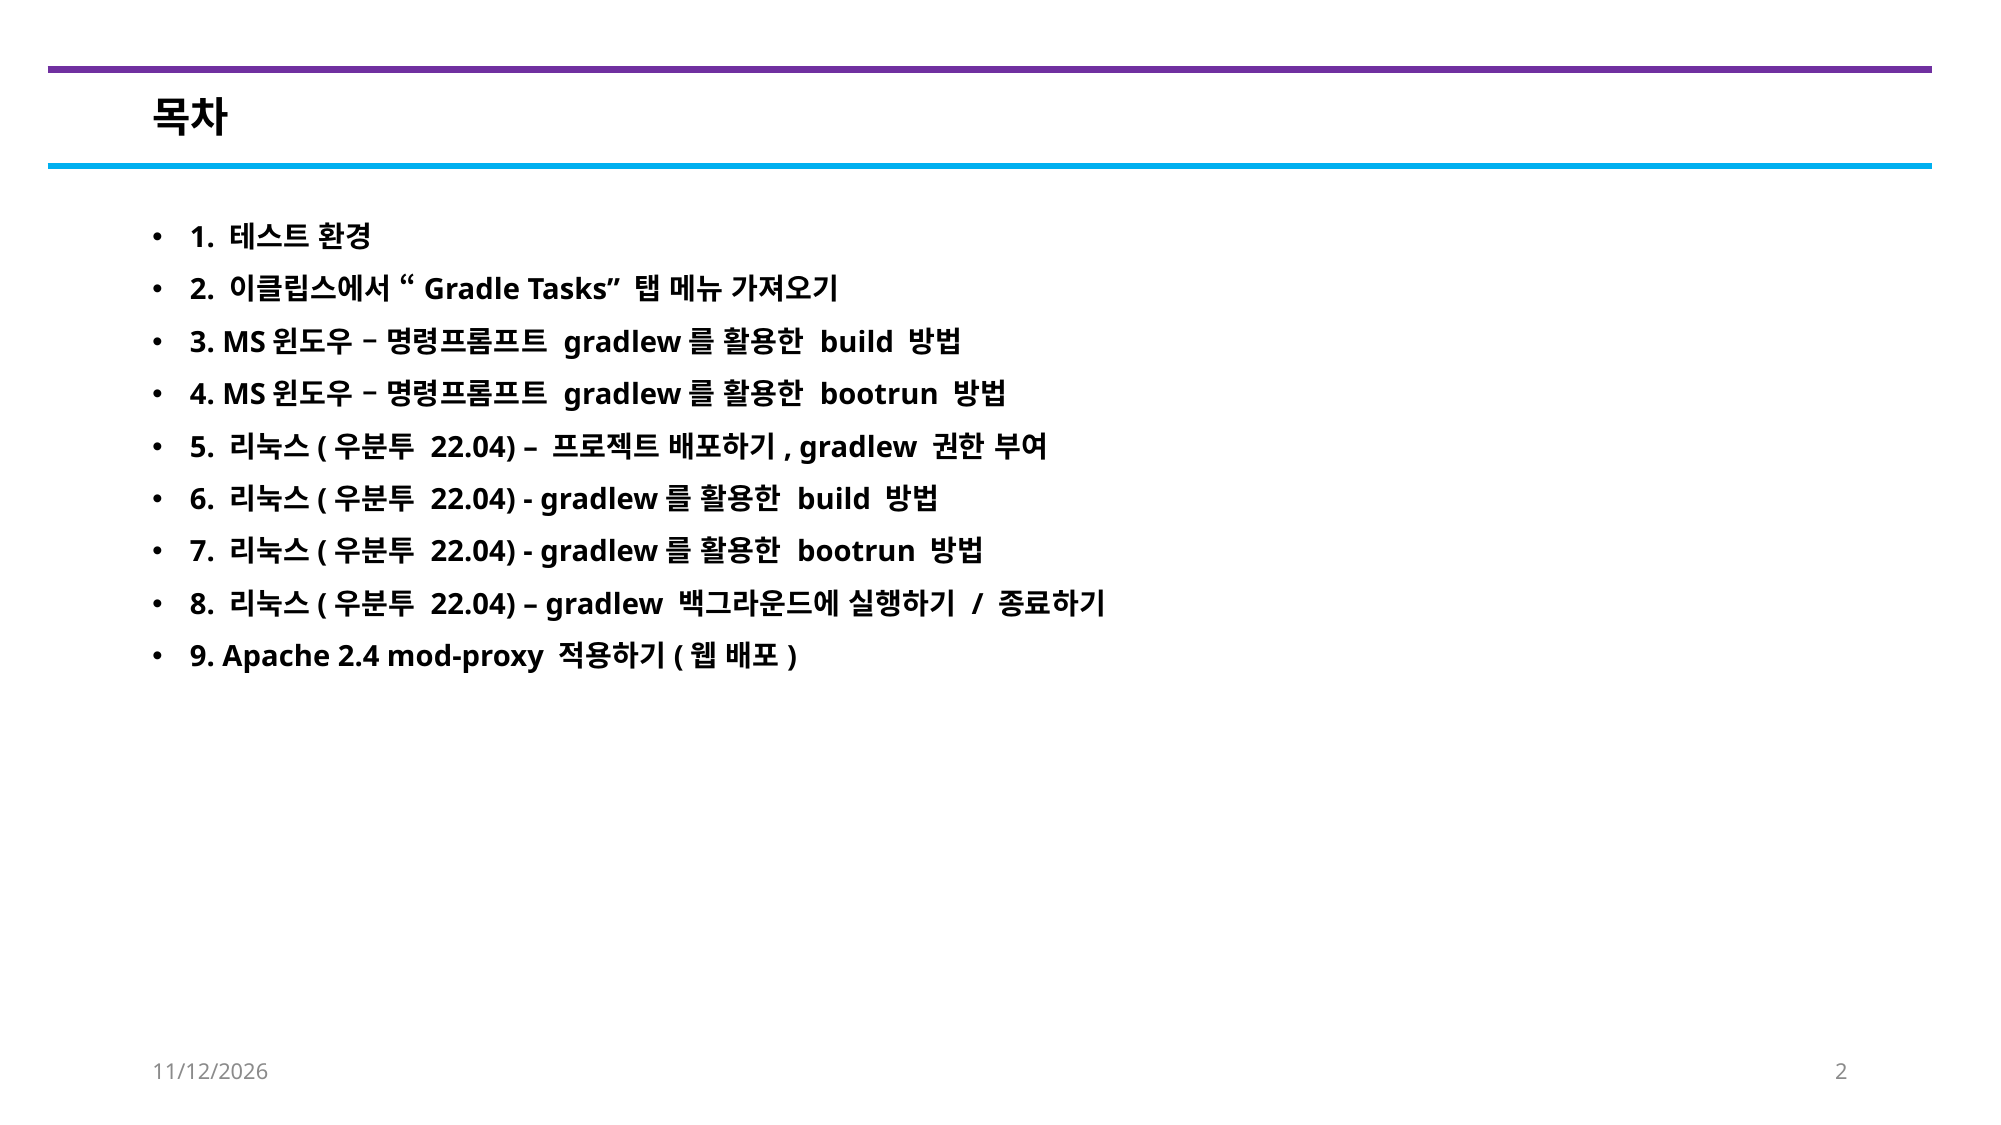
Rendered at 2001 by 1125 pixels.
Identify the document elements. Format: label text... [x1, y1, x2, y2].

slide_number 2 [1412, 1042, 1863, 1103]
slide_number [137, 1042, 588, 1103]
title 목차 [137, 81, 1863, 156]
list 1. 테스트 환경 2. 이클립스에서 “Gradle Tasks” 탭 메뉴 가져오기 3. MS윈도우 – 명령프롬프트 gradlew를 활용한 build 방법 4. MS윈도우 – 명령프롬프트 gradlew를 활용한 bootrun 방법 5. 리눅스(우분투 22.04) – 프로젝트 배포하기, gradlew 권한 부여 6. 리눅스(우분투 22.04) - gradlew를 활용한 build 방법 7. 리눅스(우분투 22.04) - gradlew를 활용한 bootrun 방법 8. 리눅스(우분투 22.04) – gradlew 백그라운드에 실행하기 / 종료하기 9. Apache 2.4 mod-proxy 적용하기(웹 배포) [137, 214, 1863, 929]
